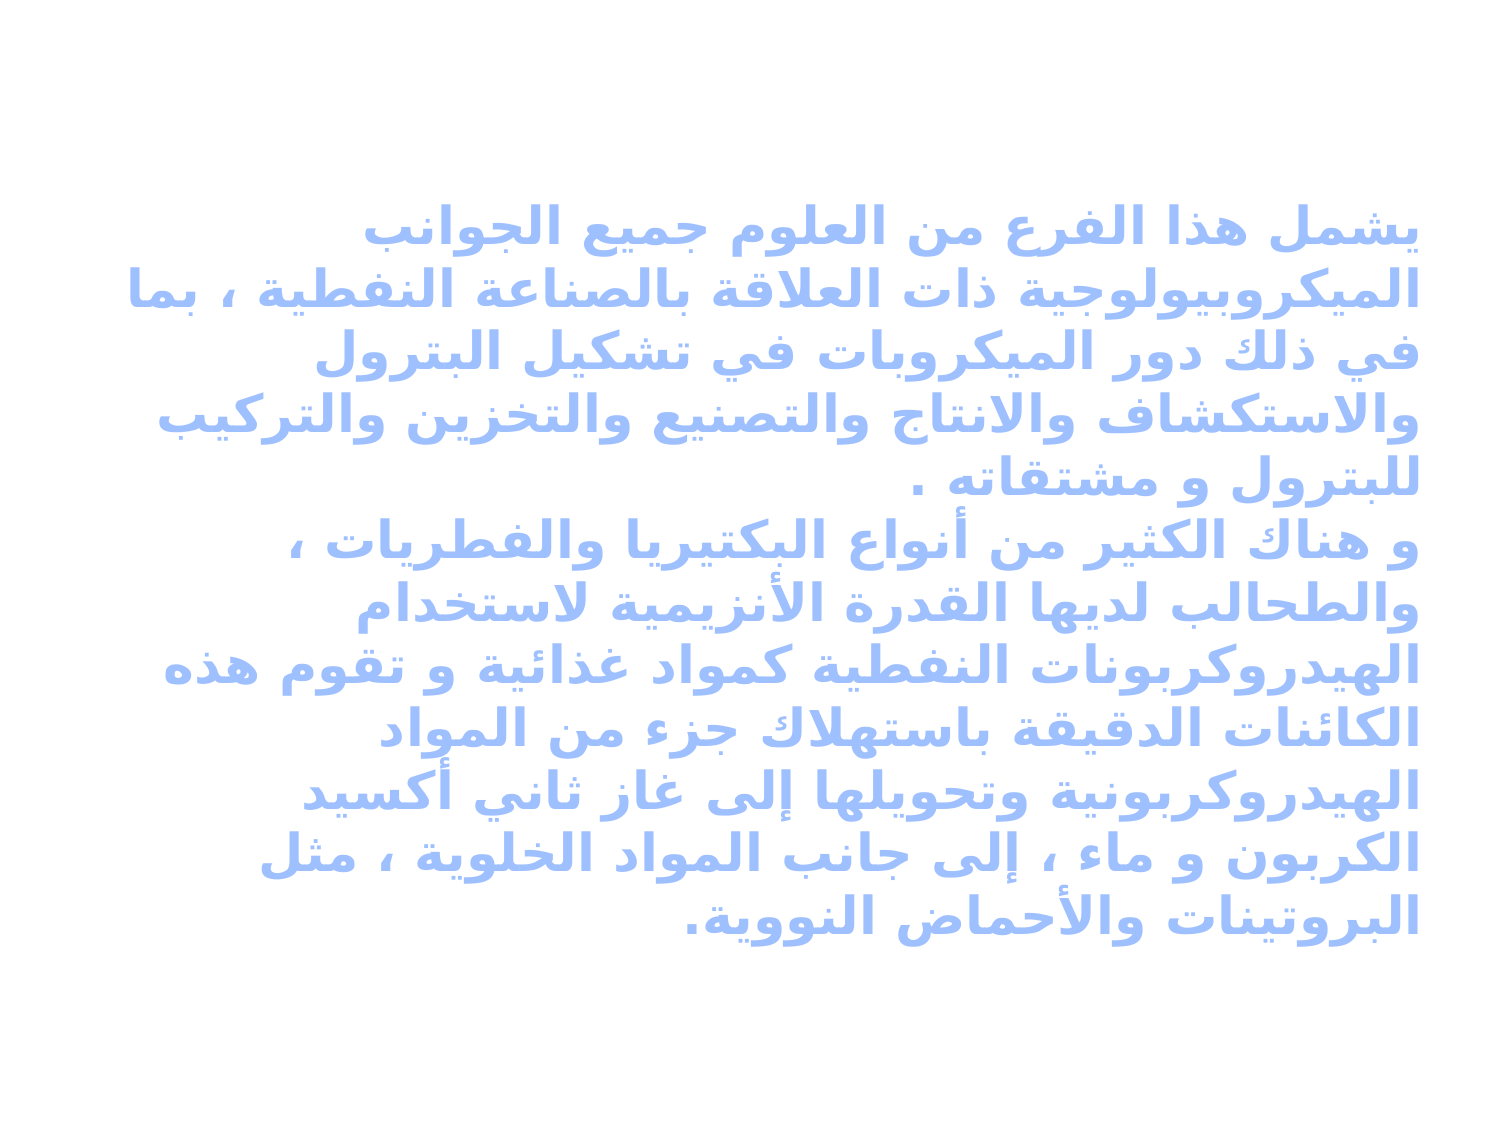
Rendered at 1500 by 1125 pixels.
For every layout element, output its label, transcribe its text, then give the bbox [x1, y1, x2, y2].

title يشمل هذا الفرع من العلوم جميع الجوانب الميكروبيولوجية ذات العلاقة بالصناعة النفطية ، بما في ذلك دور الميكروبات في تشكيل البترول والاستكشاف والانتاج والتصنيع والتخزين والتركيب للبترول و مشتقاته . و هناك الكثير من أنواع البكتيريا والفطريات ، والطحالب لديها القدرة الأنزيمية لاستخدام الهيدروكربونات النفطية كمواد غذائية و تقوم هذه الكائنات الدقيقة باستهلاك جزء من المواد الهيدروكربونية وتحويلها إلى غاز ثاني أكسيد الكربون و ماء ، إلى جانب المواد الخلوية ، مثل البروتينات والأحماض النووية. [88, 113, 1439, 1000]
